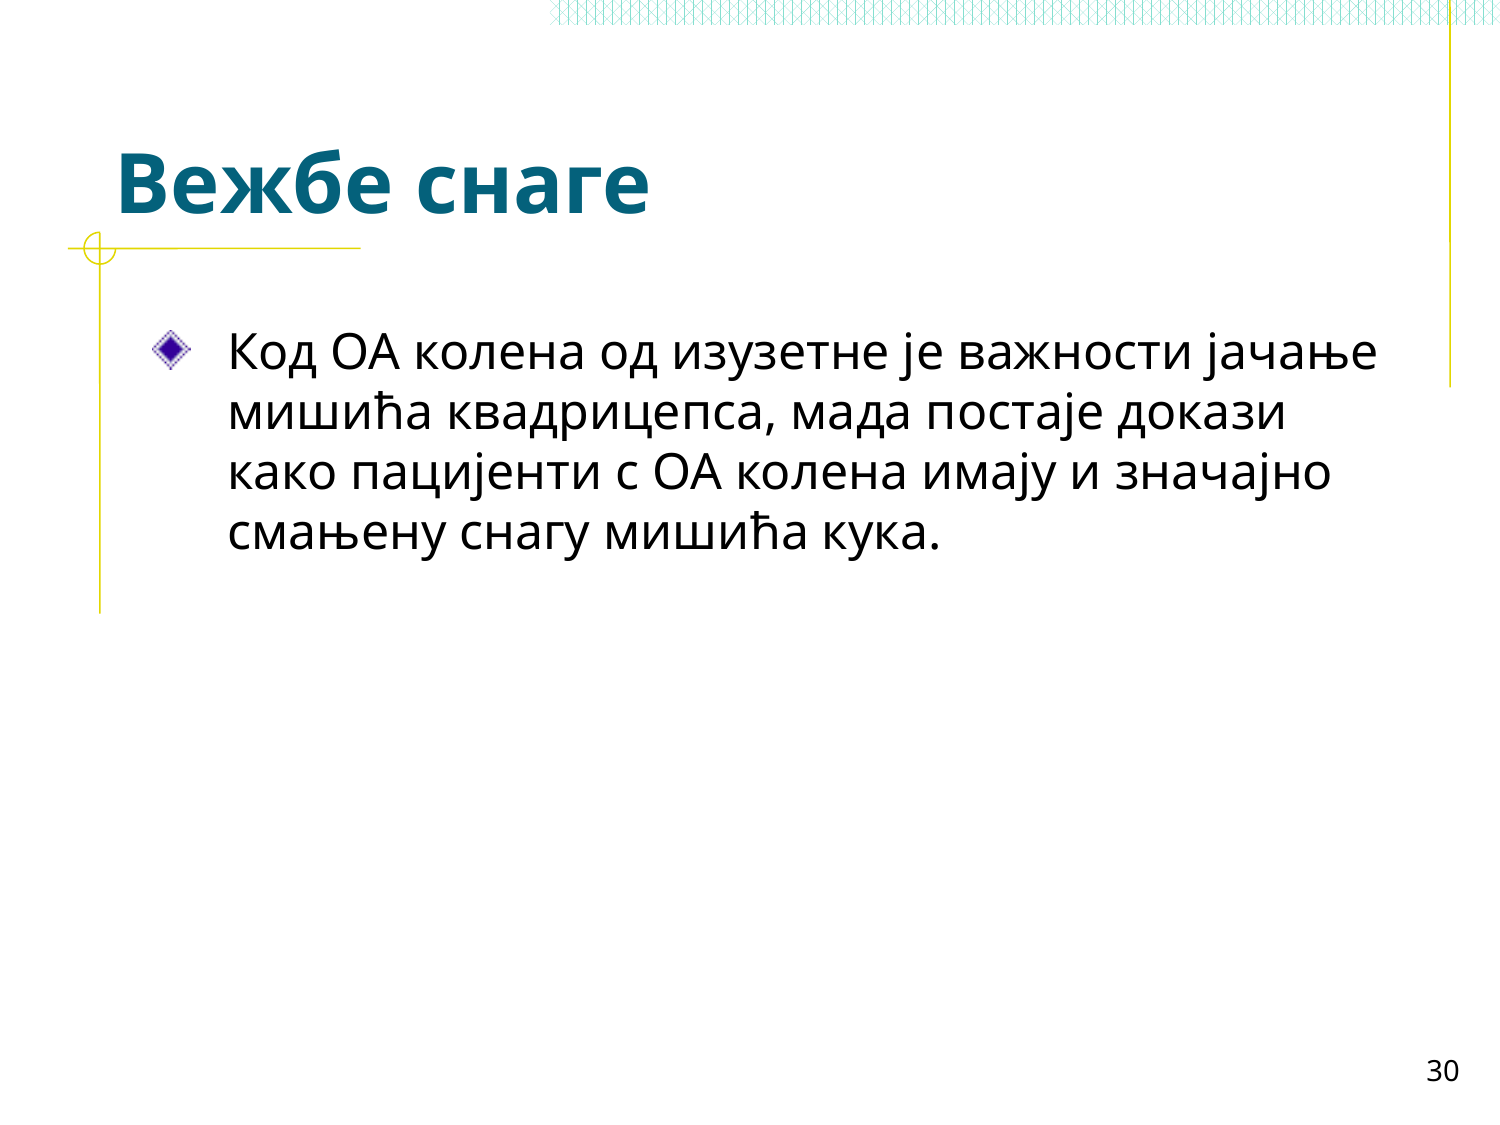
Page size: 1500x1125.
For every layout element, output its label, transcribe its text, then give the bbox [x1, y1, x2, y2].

title Вежбе снаге [99, 49, 1376, 238]
slide_number 30 [1162, 1025, 1475, 1100]
picture [152, 330, 191, 370]
list Код ОА колена од изузетне је важности јачање мишића квадрицепса, мада постаје докази како пацијенти с ОА колена имају и значајно смањену снагу мишића кука. [137, 312, 1413, 988]
